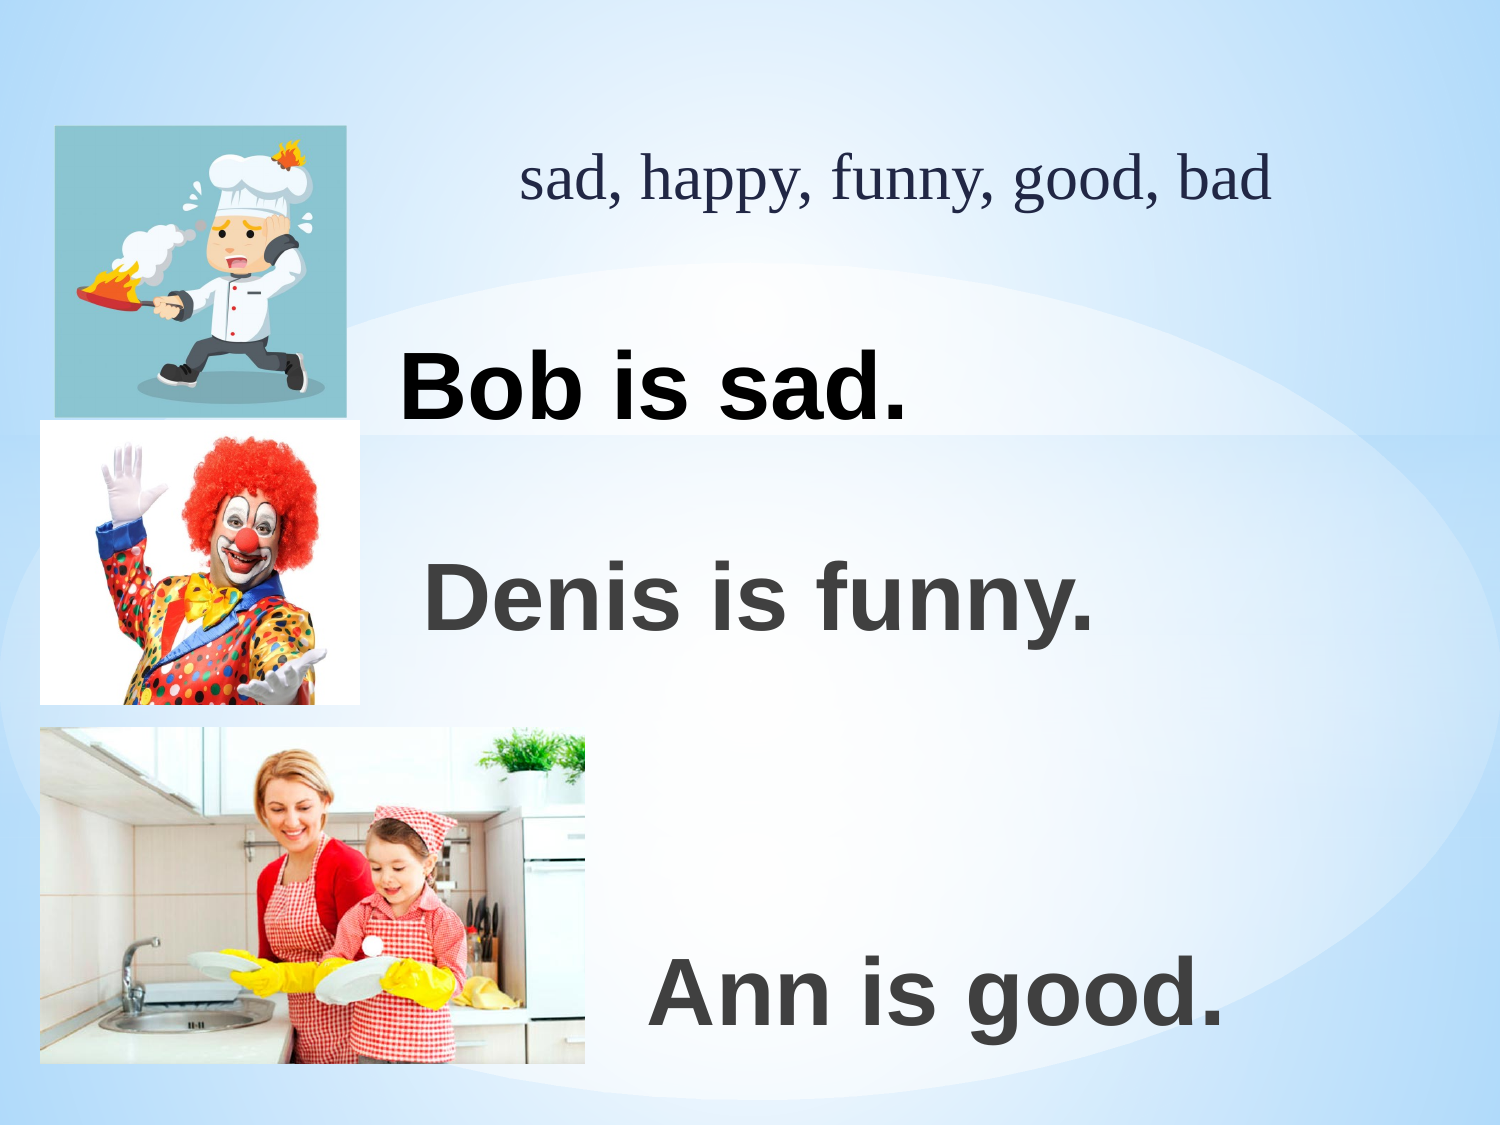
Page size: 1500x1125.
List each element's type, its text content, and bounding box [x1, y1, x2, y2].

picture [40, 727, 586, 1064]
text_box Ann is good. [631, 940, 1419, 1053]
text_box Denis is funny. [407, 545, 1348, 657]
picture [54, 125, 347, 418]
list sad, happy, funny, good, bad [407, 125, 1387, 221]
title Bob is sad. [383, 334, 1325, 446]
picture [40, 420, 360, 705]
